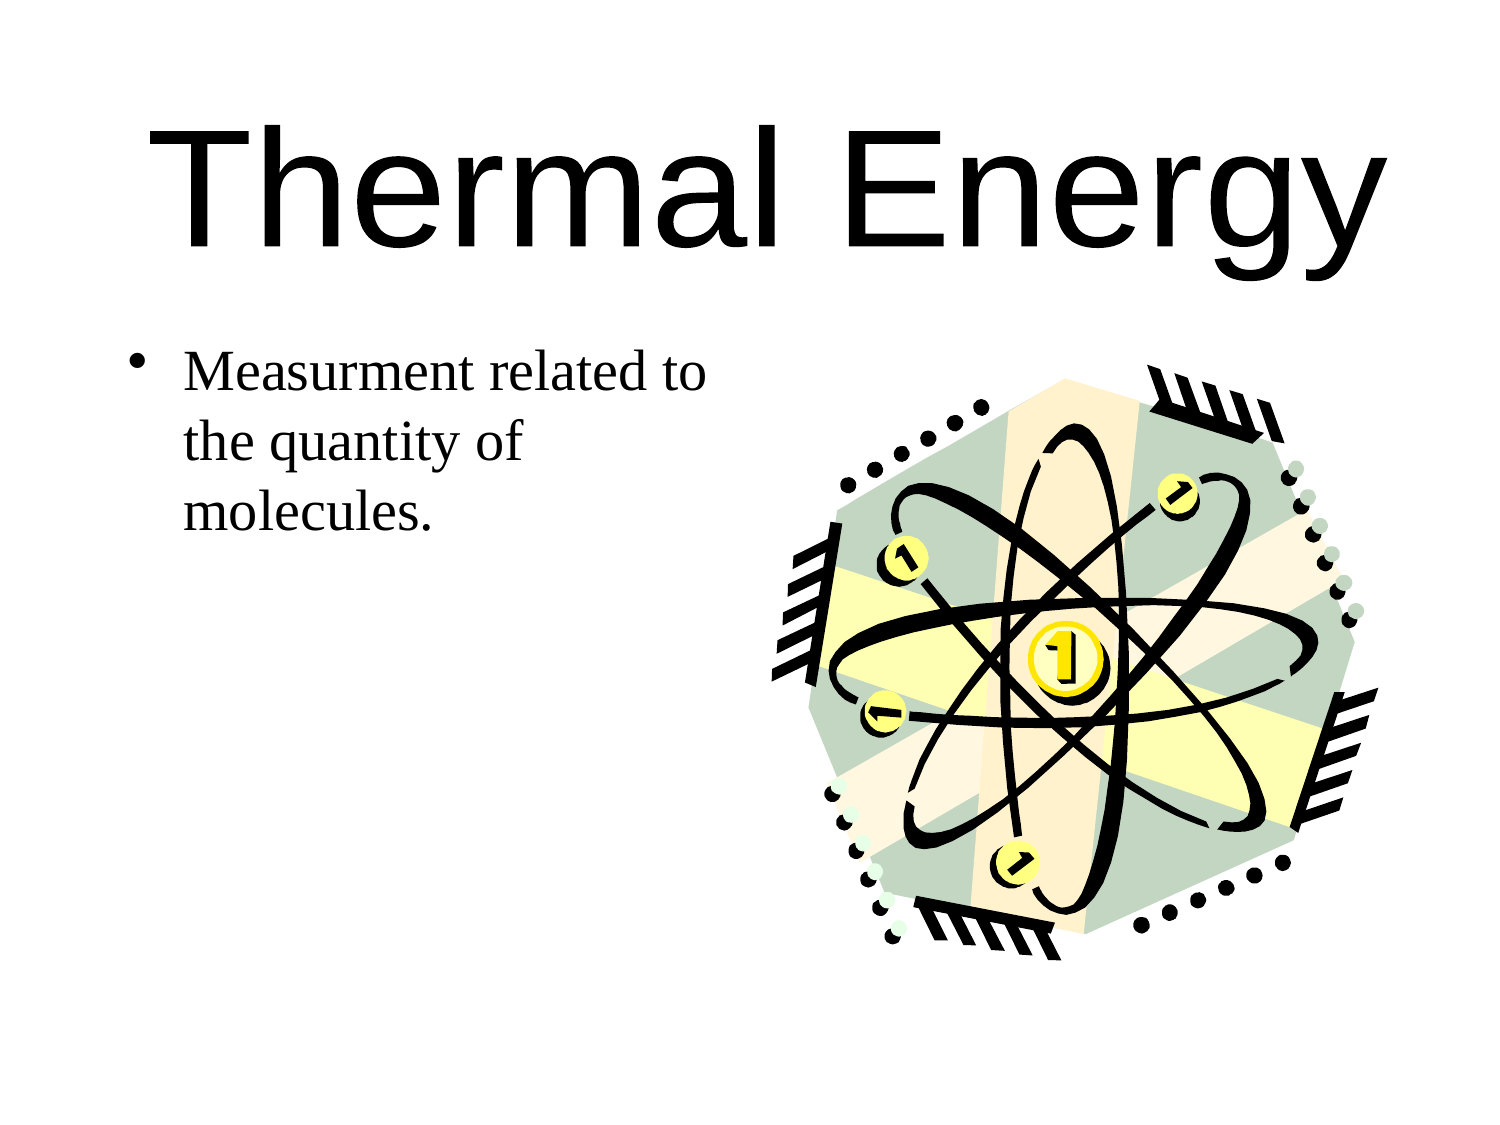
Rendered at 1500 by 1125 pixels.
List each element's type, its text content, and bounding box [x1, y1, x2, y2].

list Measurment related to the quantity of molecules. [112, 324, 738, 1001]
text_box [762, 355, 1388, 970]
